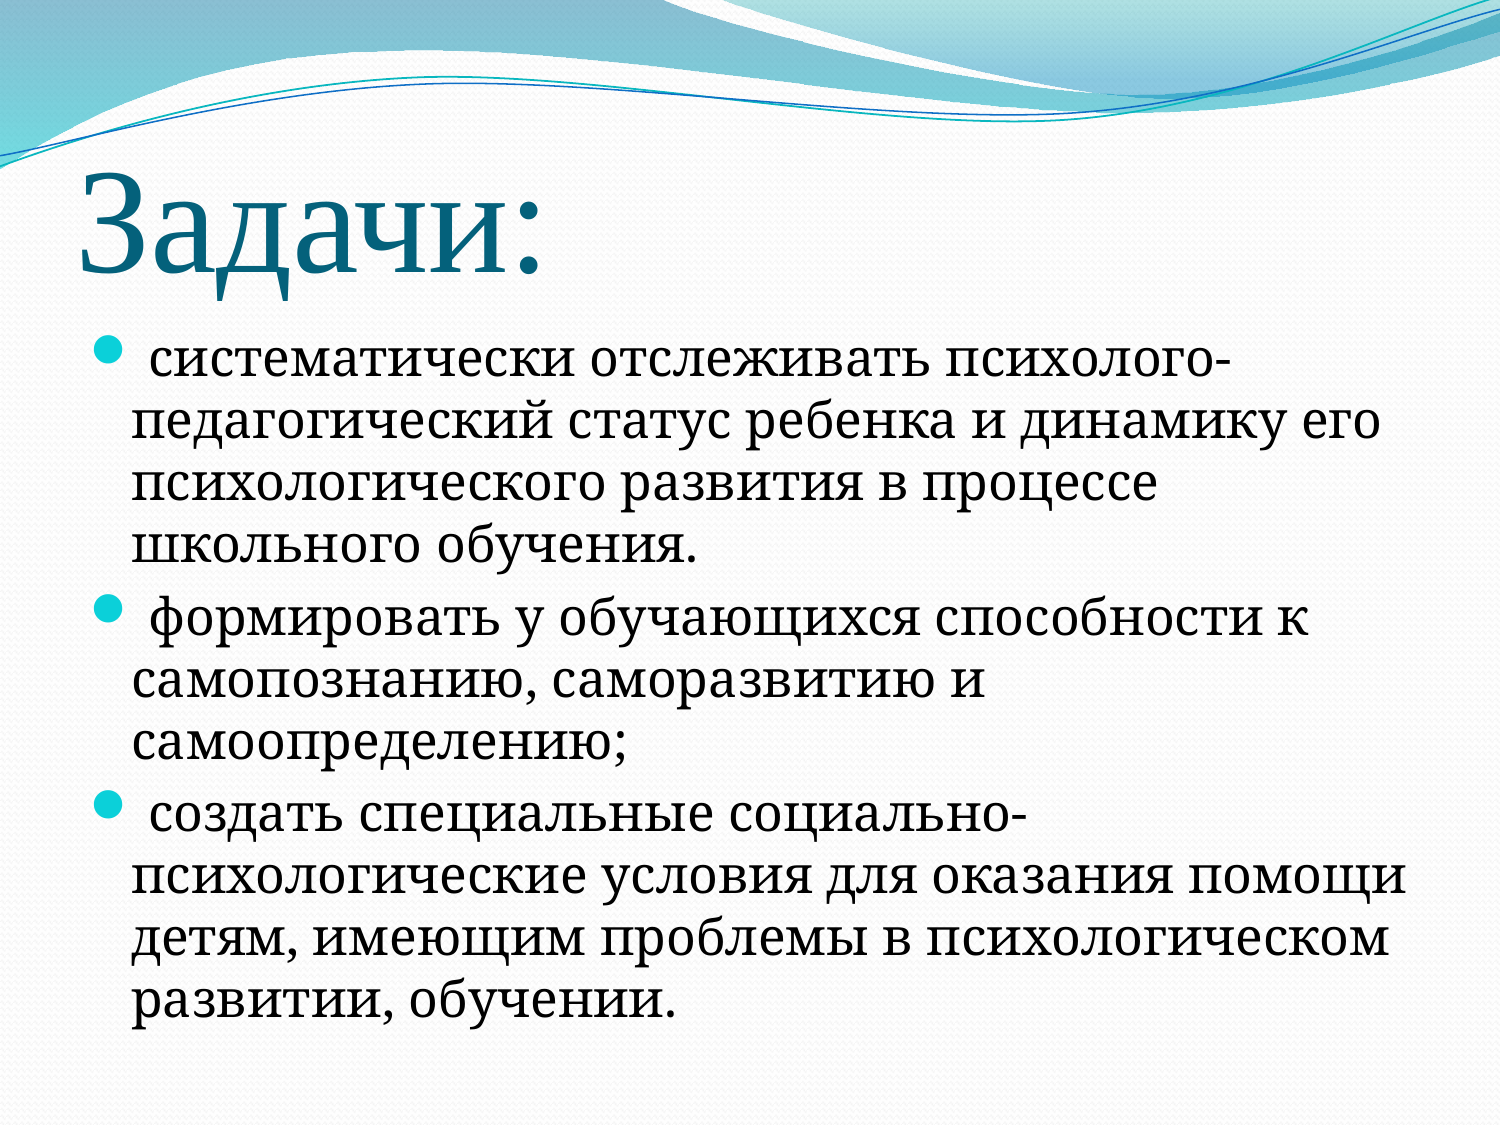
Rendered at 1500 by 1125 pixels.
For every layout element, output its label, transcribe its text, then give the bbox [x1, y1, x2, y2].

title Задачи: [75, 115, 1425, 303]
list систематически отслеживать психолого-педагогический статус ребенка и динамику его психологического развития в процессе школьного обучения. формировать у обучающихся способности к самопознанию, саморазвитию и самоопределению; создать специальные социально-психологические условия для оказания помощи детям, имеющим проблемы в психологическом развитии, обучении. [75, 317, 1425, 1038]
